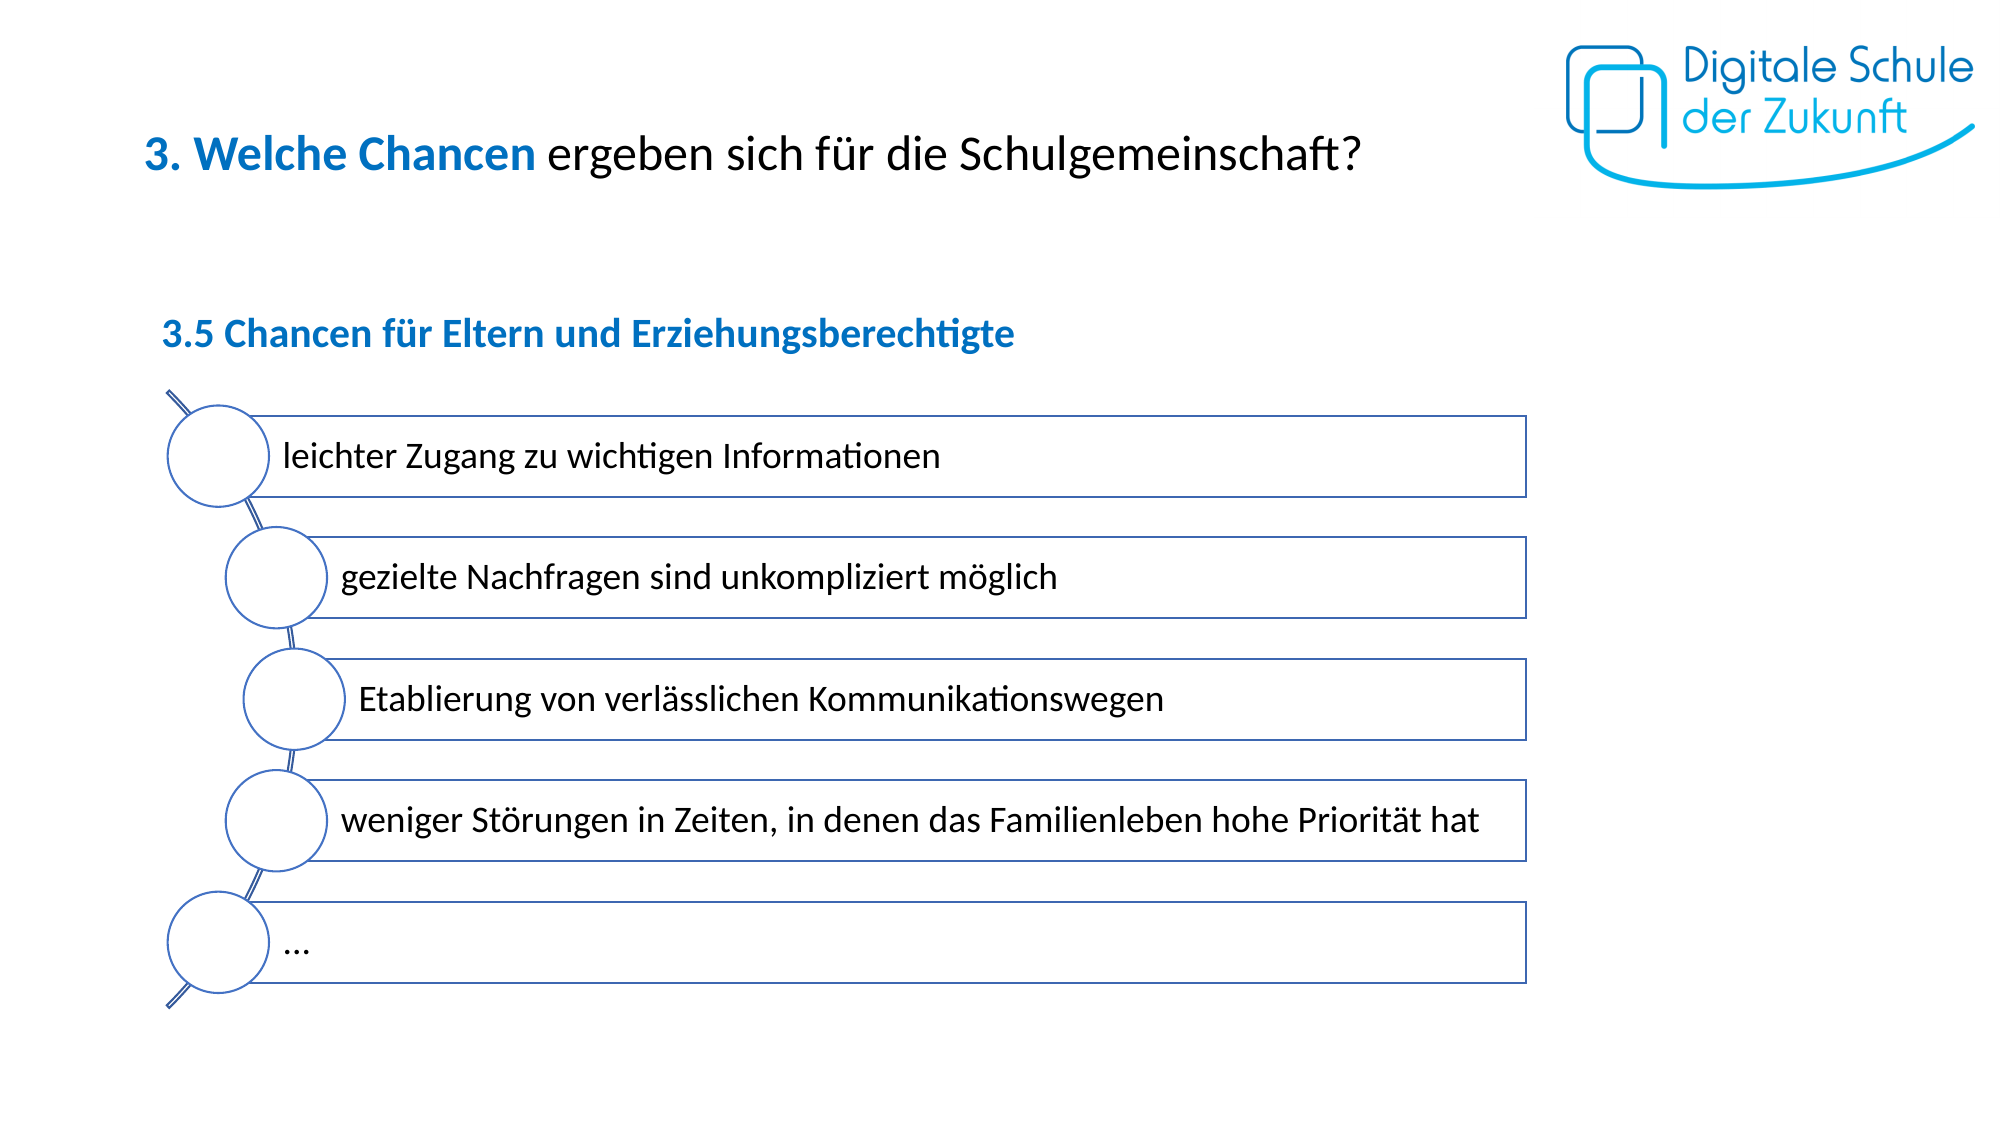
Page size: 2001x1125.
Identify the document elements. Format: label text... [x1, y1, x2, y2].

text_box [156, 375, 1535, 1024]
list 3.5 Chancen für Eltern und Erziehungsberechtigte [146, 237, 1932, 1004]
picture [1534, 0, 2000, 218]
text_box 3. Welche Chancen ergeben sich für die Schulgemeinschaft? [128, 83, 1854, 285]
